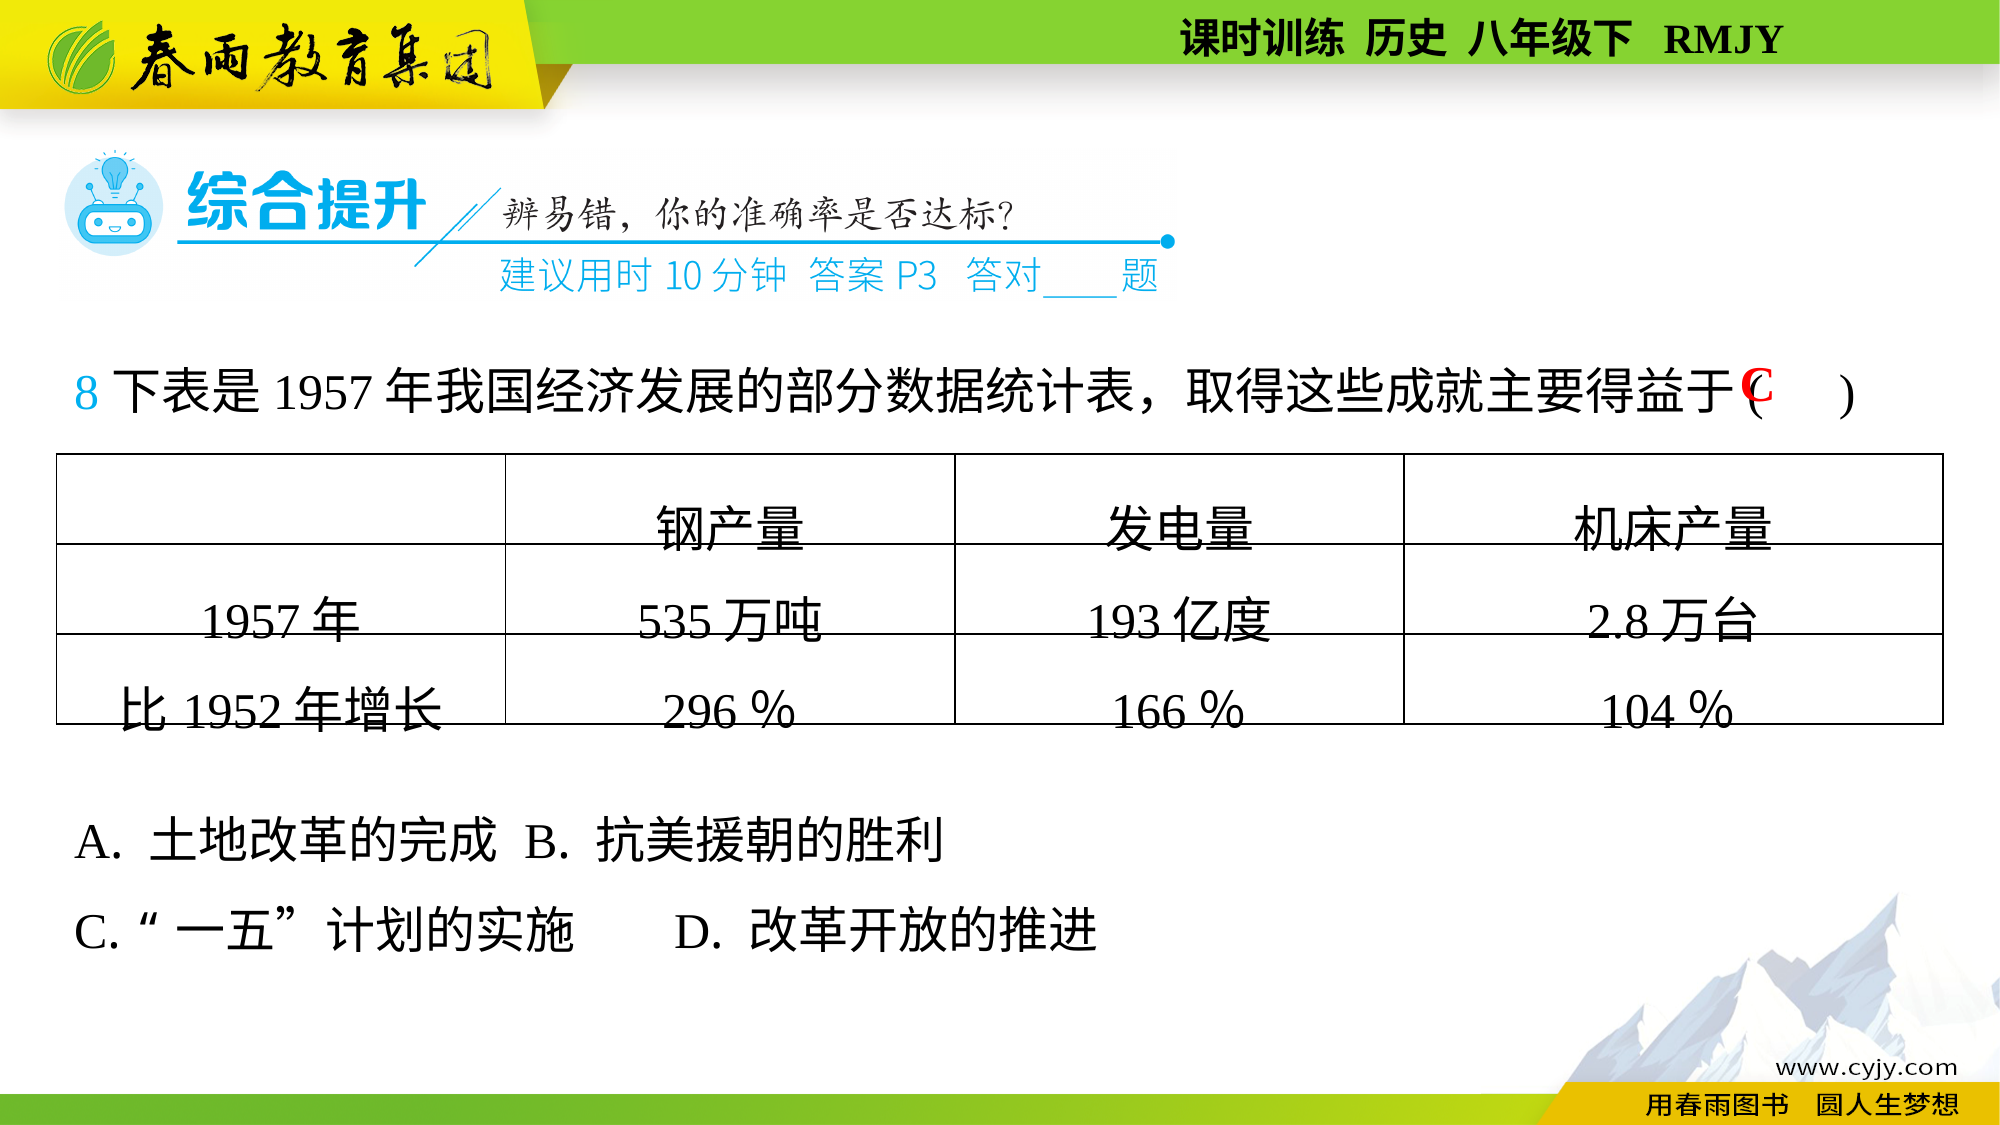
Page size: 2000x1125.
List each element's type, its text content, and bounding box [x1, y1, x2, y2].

list 8下表是1957年我国经济发展的部分数据统计表，取得这些成就主要得益于( ) A. 土地改革的完成 B. 抗美援朝的胜利 C. “一五”计划的实施 D. 改革开放的推进 [59, 725, 1944, 973]
table_cell 535万吨 [506, 545, 954, 633]
table_cell 104％ [1405, 635, 1942, 723]
table_header 钢产量 [506, 455, 954, 543]
table_cell 166％ [956, 635, 1403, 723]
list 8下表是1957年我国经济发展的部分数据统计表，取得这些成就主要得益于( ) A. 土地改革的完成 B. 抗美援朝的胜利 C. “一五”计划的实施 D. 改革开放的推进 [59, 321, 1944, 453]
text_box C [1724, 343, 1791, 419]
picture [0, 0, 2000, 1125]
table_cell 296％ [506, 635, 954, 723]
table_cell 比1952年增长 [57, 635, 505, 723]
table_header 发电量 [956, 455, 1403, 543]
table_cell 1957年 [57, 545, 505, 633]
table_header 机床产量 [1405, 455, 1942, 543]
table_cell 2.8万台 [1405, 545, 1942, 633]
table_cell 193亿度 [956, 545, 1403, 633]
table_header [57, 455, 505, 543]
